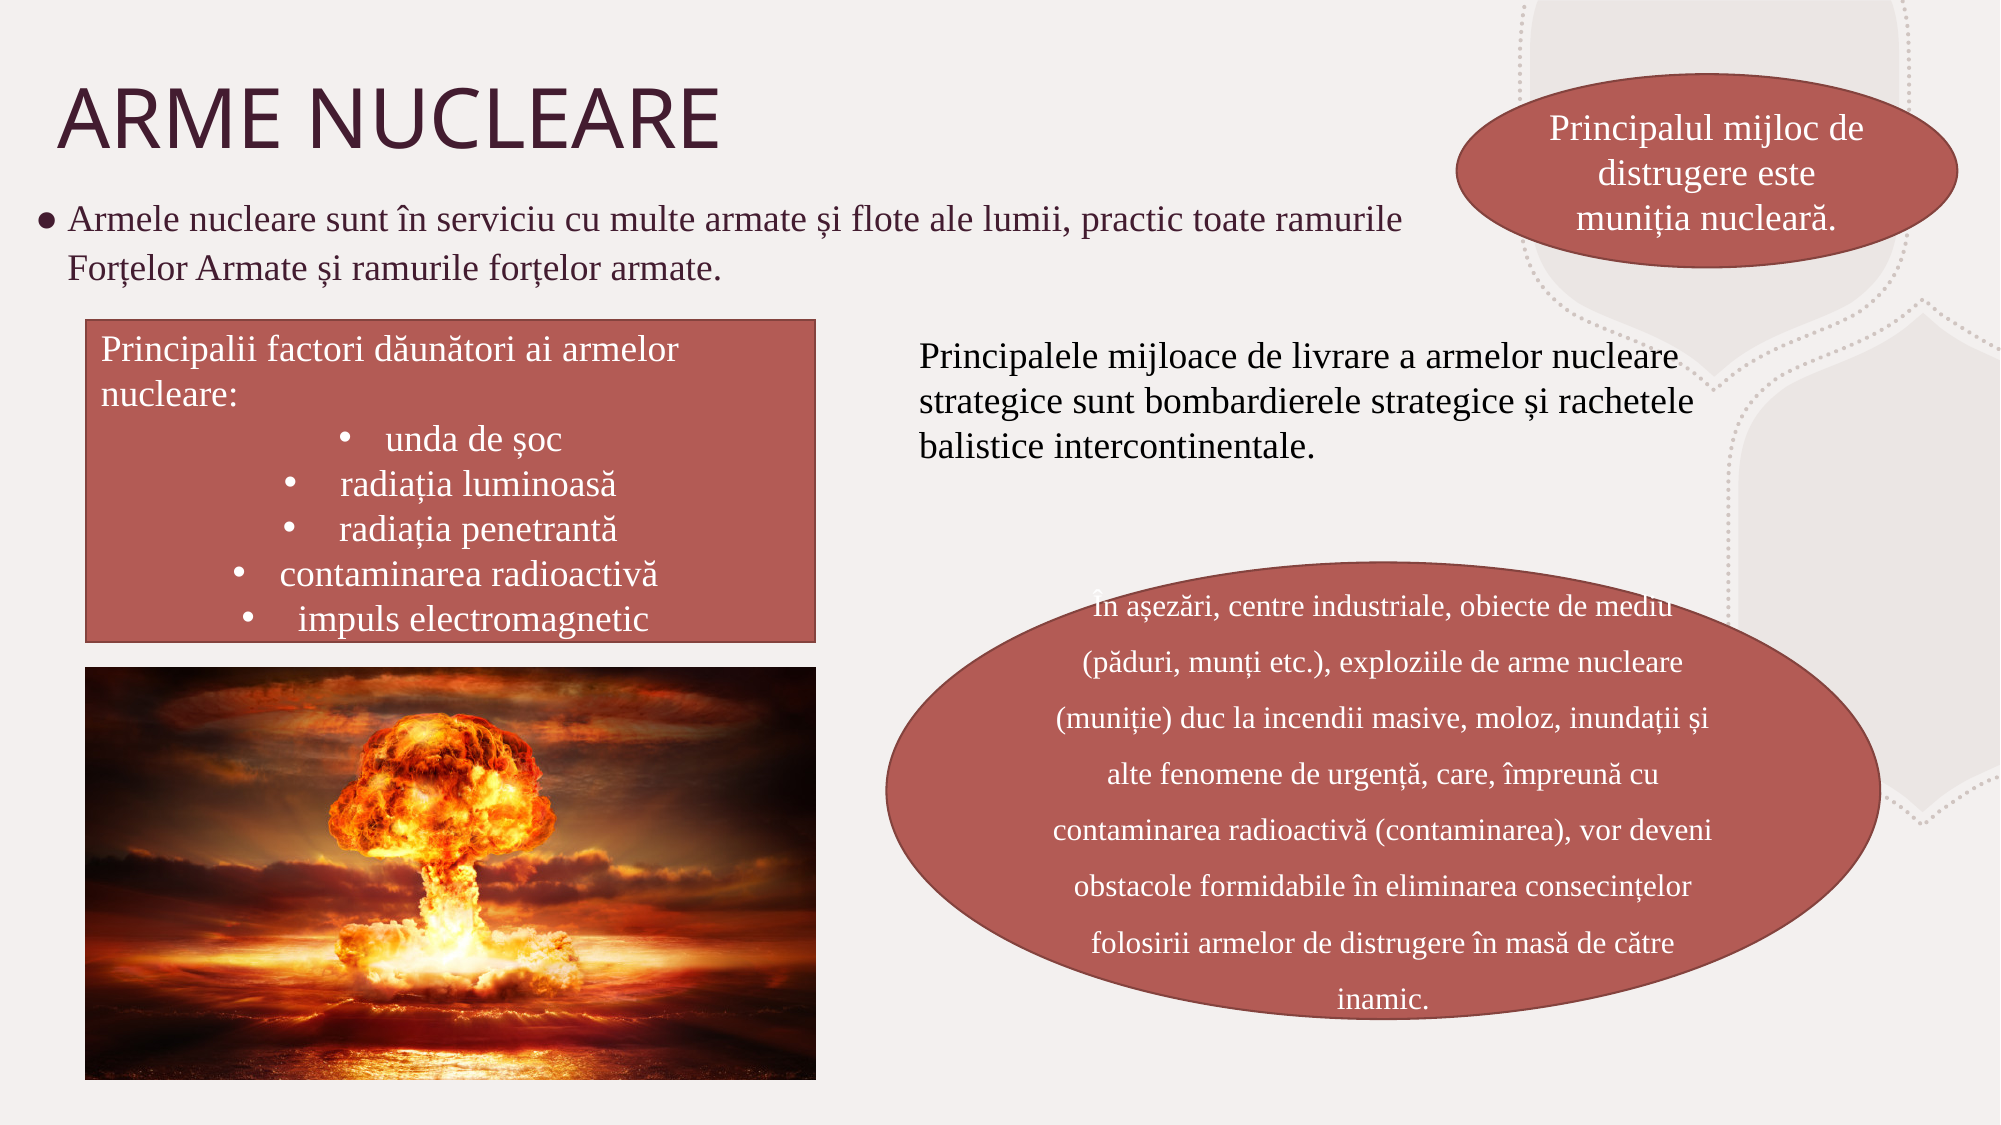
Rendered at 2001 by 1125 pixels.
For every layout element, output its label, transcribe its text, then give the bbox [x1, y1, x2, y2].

picture [85, 667, 816, 1080]
text_box În așezări, centre industriale, obiecte de mediu (păduri, munți etc.), exploziile de arme nucleare (muniție) duc la incendii masive, moloz, inundații și alte fenomene de urgență, care, împreună cu contaminarea radioactivă (contaminarea), vor deveni obstacole formidabile în eliminarea consecințelor folosirii armelor de distrugere în masă de către inamic. [885, 561, 1882, 1021]
list Armele nucleare sunt în serviciu cu multe armate și flote ale lumii, practic toate ramurile Forțelor Armate și ramurile forțelor armate. [14, 181, 1504, 781]
text_box Principalele mijloace de livrare a armelor nucleare strategice sunt bombardierele strategice și rachetele balistice intercontinentale. [904, 323, 1731, 474]
title ARME NUCLEARE [42, 27, 1532, 181]
text_box Principalii factori dăunători ai armelor nucleare: unda de șoc radiația luminoasă radiația penetrantă contaminarea radioactivă impuls electromagnetic [85, 319, 816, 643]
text_box Principalul mijloc de distrugere este muniția nucleară. [1455, 73, 1959, 269]
